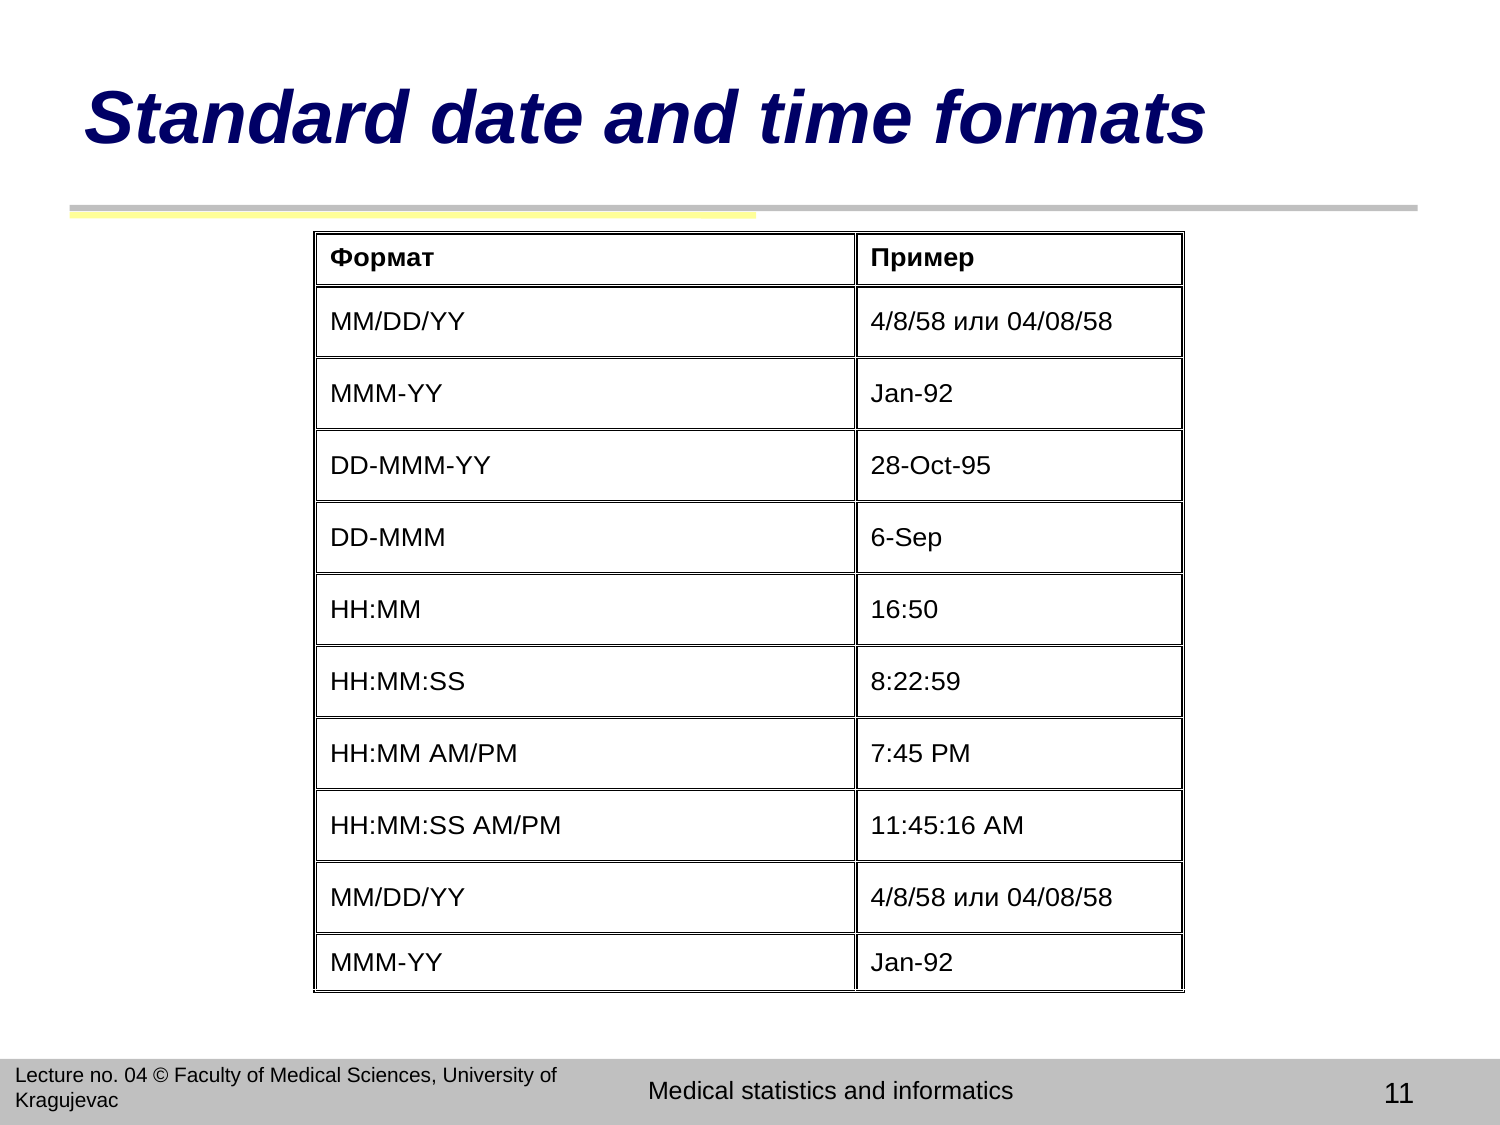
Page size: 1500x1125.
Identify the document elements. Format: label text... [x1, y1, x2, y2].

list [116, 230, 1382, 1039]
slide_number 11 [1166, 1066, 1430, 1125]
title Standard date and time formats [69, 19, 1426, 208]
footer Medical statistics and informatics [512, 1066, 1151, 1125]
slide_number Lecture no. 04 © Faculty of Medical Sciences, University of Kragujevac [0, 1053, 619, 1108]
